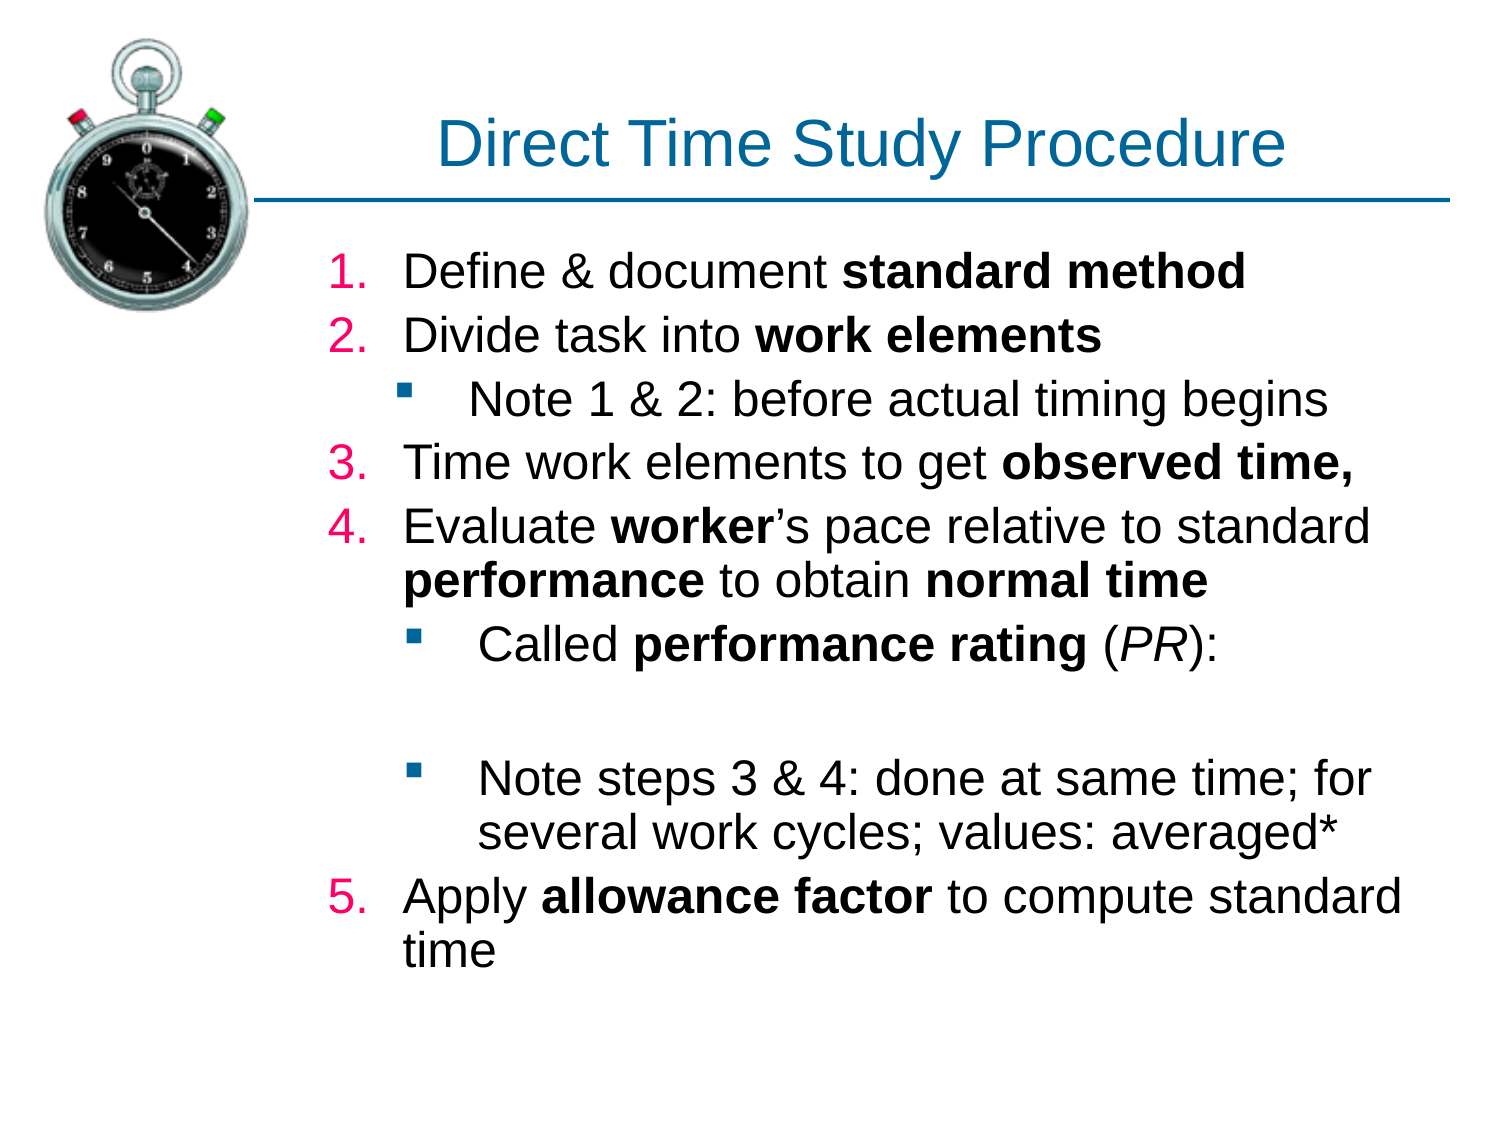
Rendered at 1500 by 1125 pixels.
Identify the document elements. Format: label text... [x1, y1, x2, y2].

picture [37, 37, 254, 313]
title Direct Time Study Procedure [275, 37, 1450, 188]
